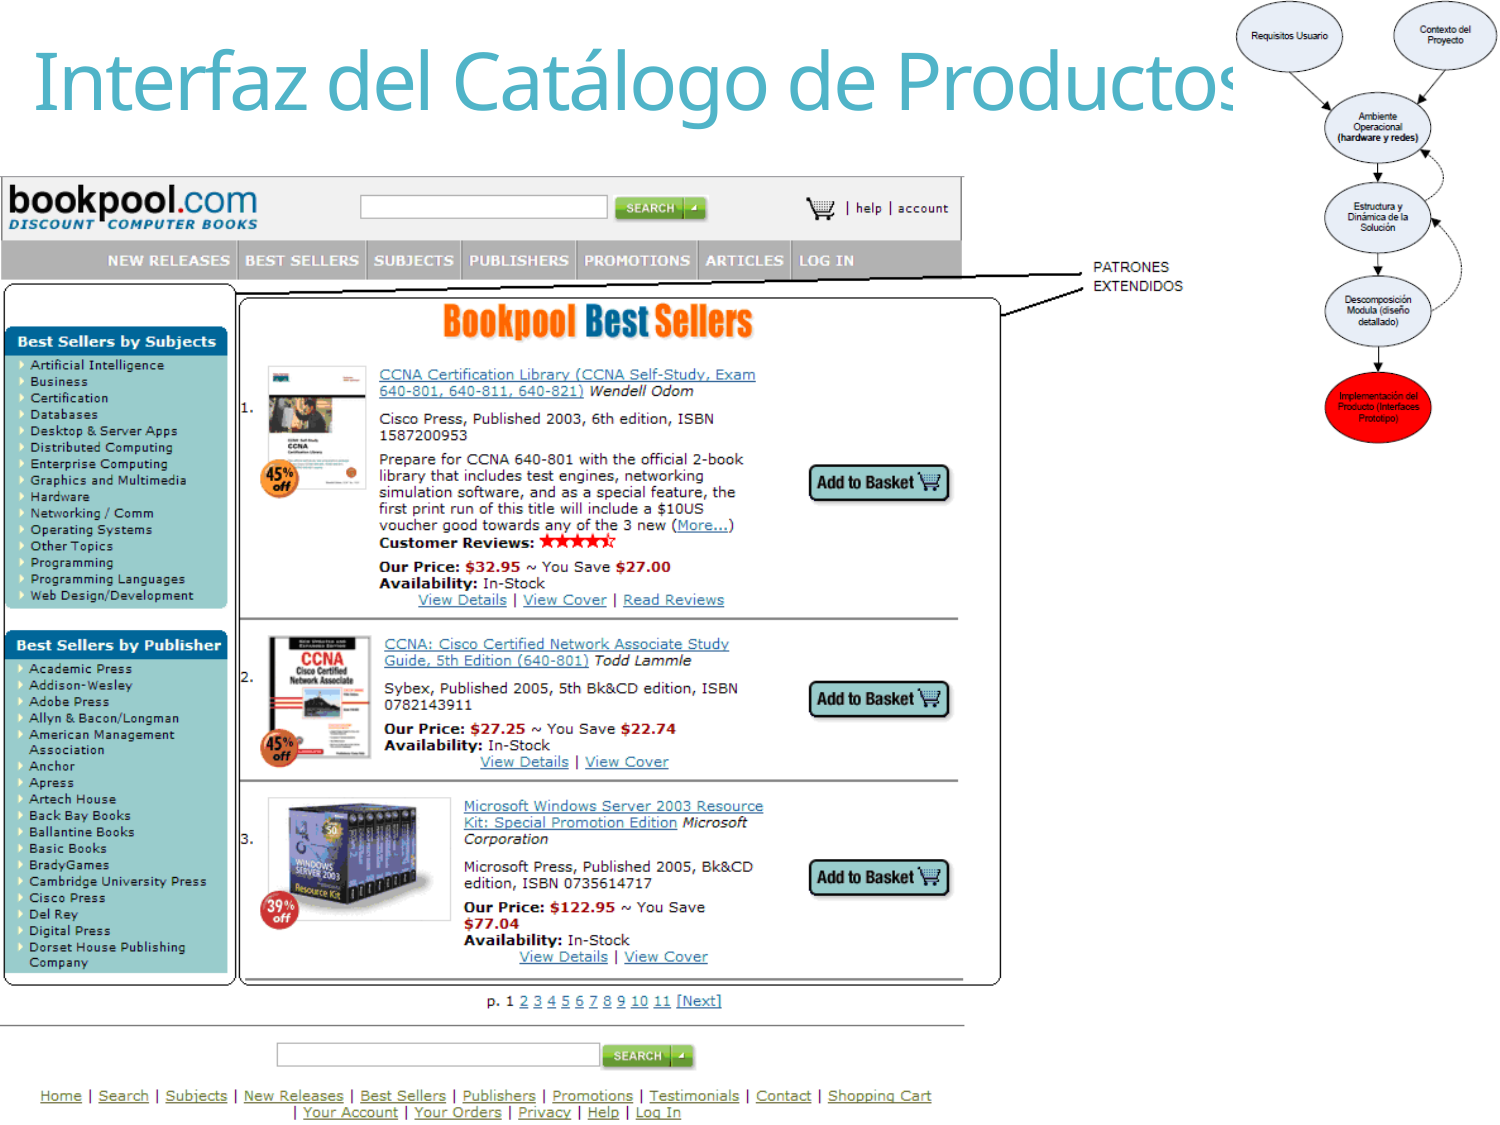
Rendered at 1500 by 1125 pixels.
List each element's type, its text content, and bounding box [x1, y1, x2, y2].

picture [0, 176, 1188, 1125]
picture [1233, 0, 1500, 445]
title Interfaz del Catálogo de Productos [18, 7, 1233, 75]
title Interfaz del Catálogo de Productos [18, 76, 1233, 161]
